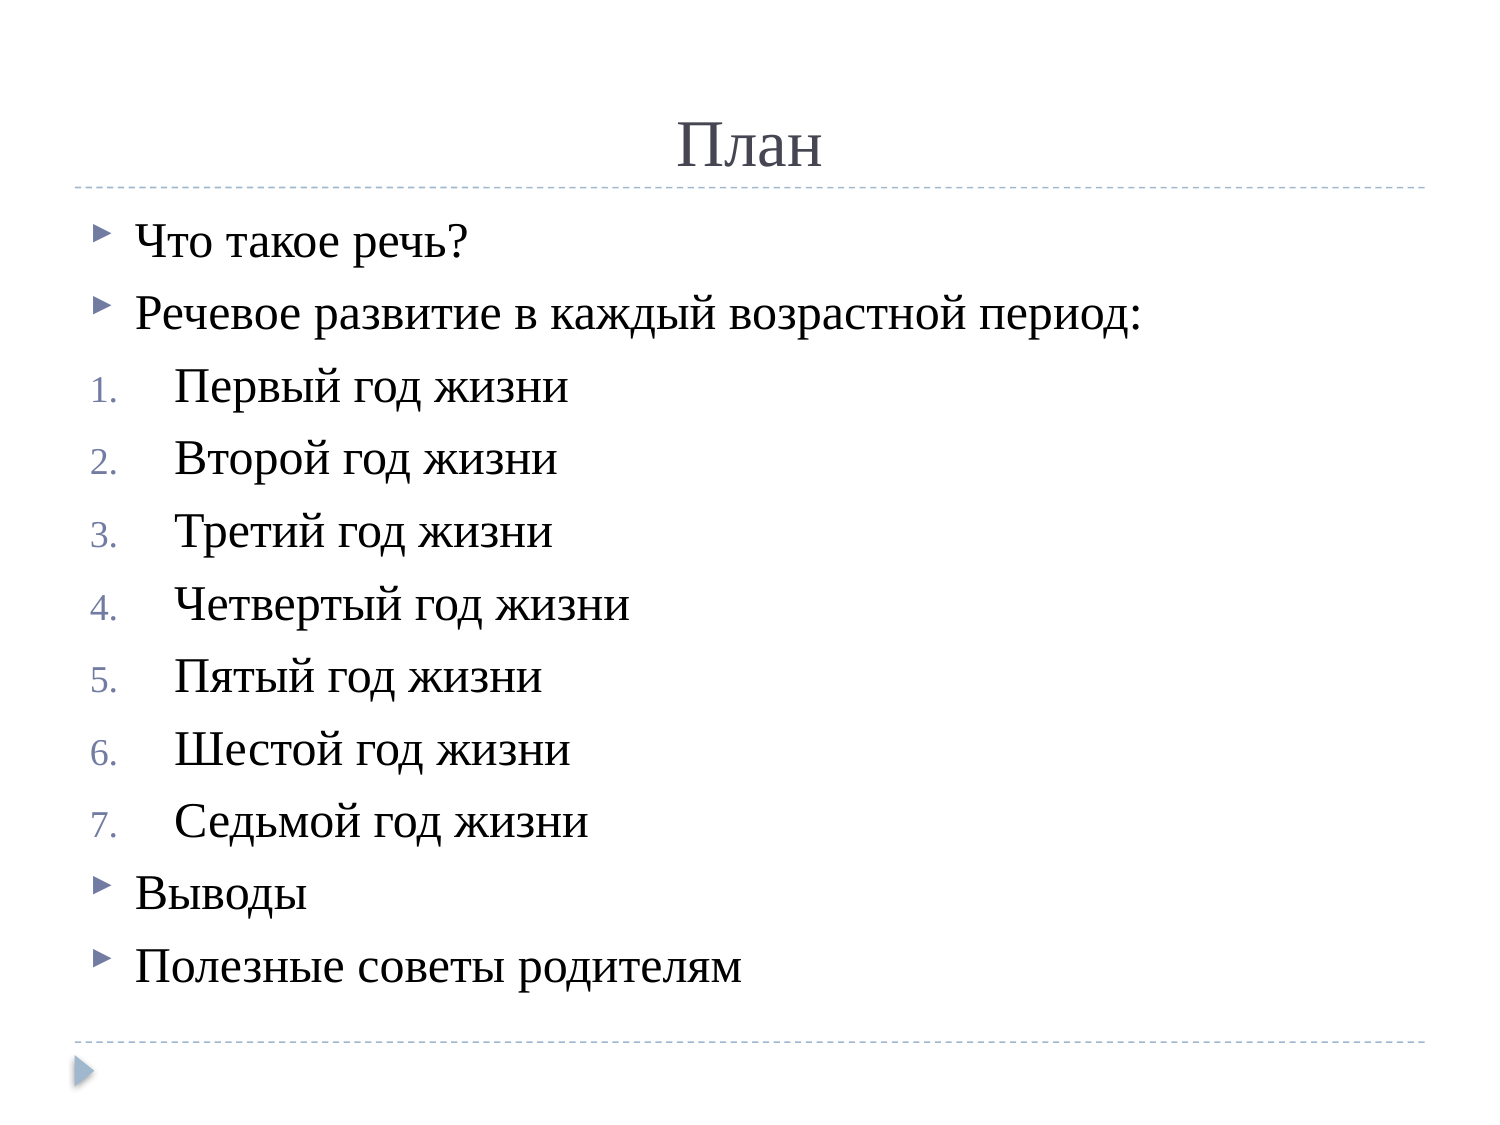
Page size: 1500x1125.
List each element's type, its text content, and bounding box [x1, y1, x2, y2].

list Что такое речь? Речевое развитие в каждый возрастной период: Первый год жизни Второй год жизни Третий год жизни Четвертый год жизни Пятый год жизни Шестой год жизни Седьмой год жизни Выводы Полезные советы родителям [75, 200, 1425, 1010]
title План [75, 24, 1425, 188]
